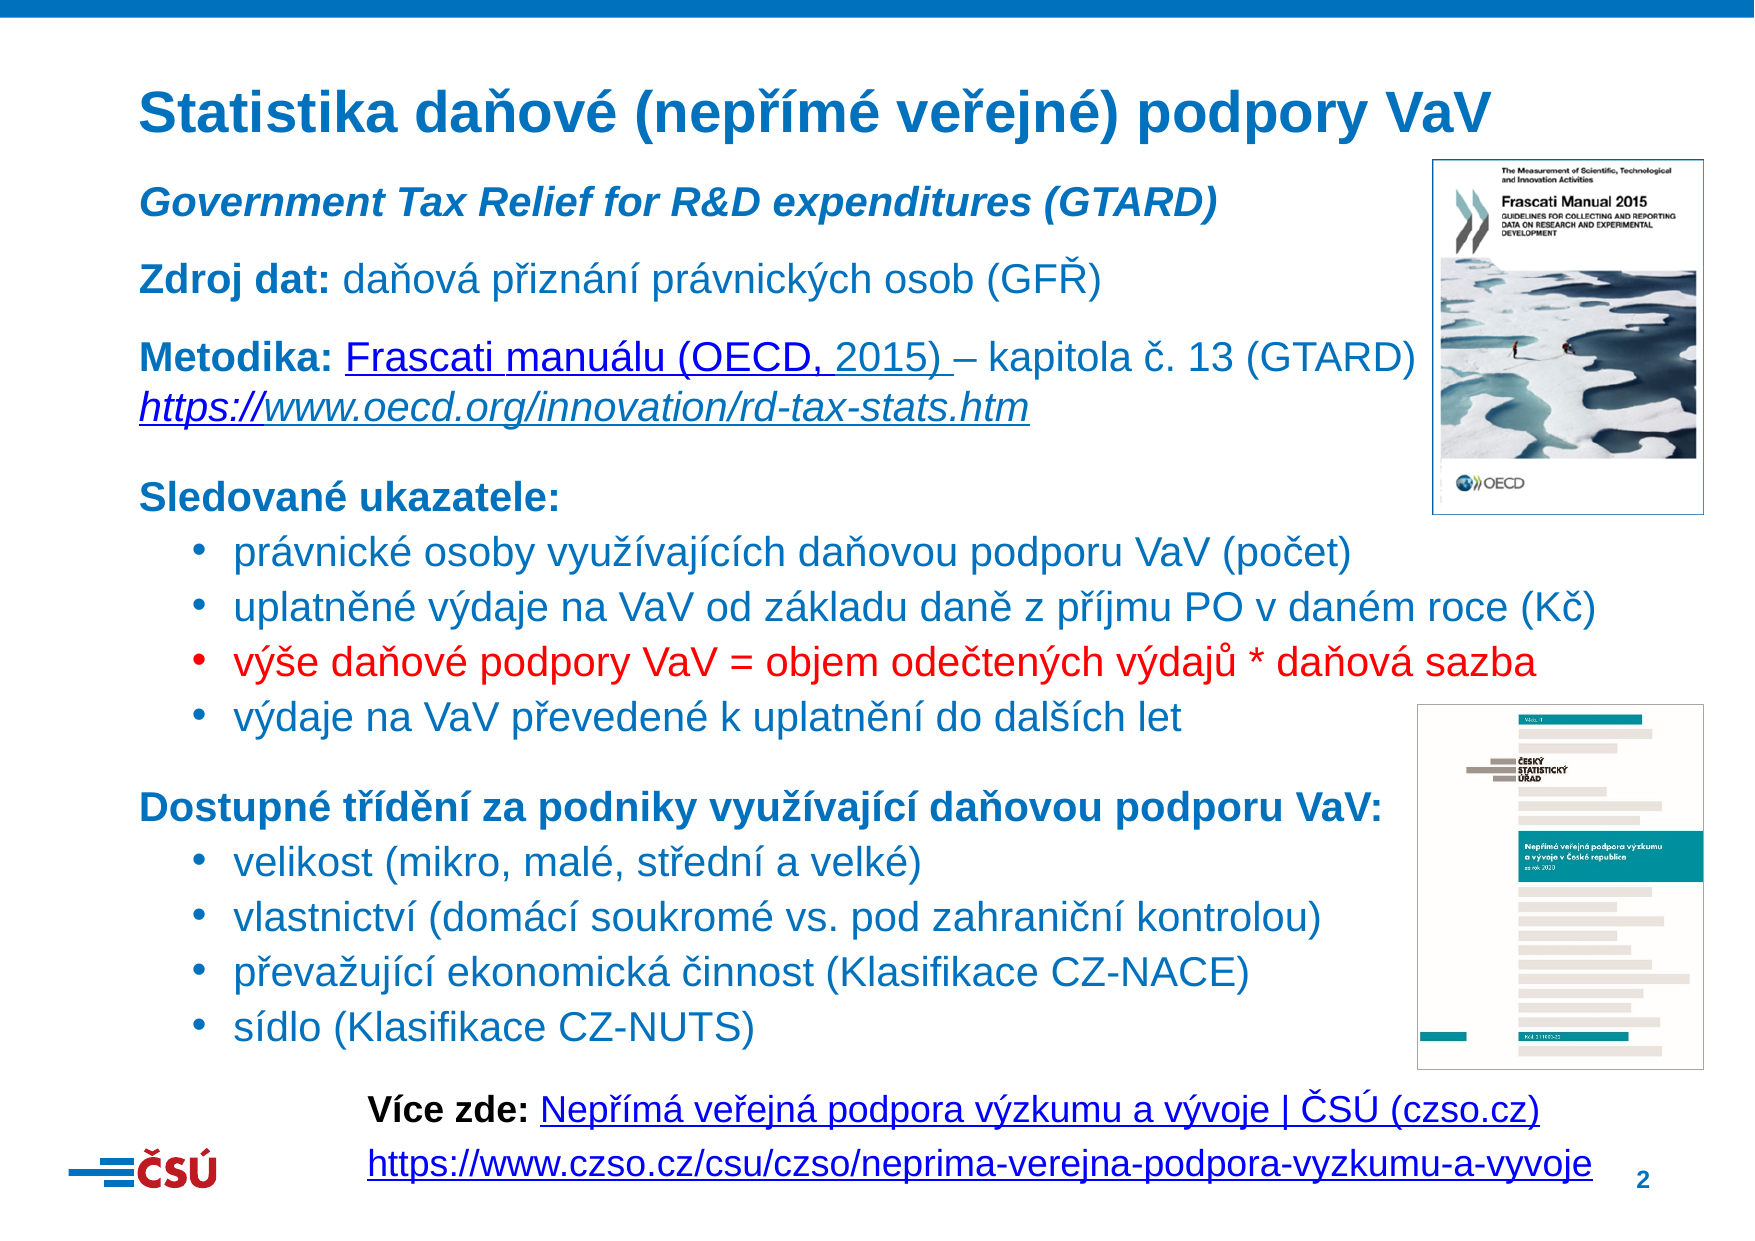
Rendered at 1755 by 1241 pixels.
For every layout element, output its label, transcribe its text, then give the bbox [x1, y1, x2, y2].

picture [1431, 159, 1705, 516]
text_box Více zde: Nepřímá veřejná podpora výzkumu a vývoje | ČSÚ (czso.cz) https://www.czso.cz/csu/czso/neprima-verejna-podpora-vyzkumu-a-vyvoje [352, 1069, 1608, 1192]
list Statistika daňové (nepřímé veřejné) podpory VaV [138, 73, 1651, 159]
list Government Tax Relief for R&D expenditures (GTARD) Zdroj dat: daňová přiznání právnických osob (GFŘ) Metodika: Frascati manuálu (OECD, 2015) – kapitola č. 13 (GTARD) https://www.oecd.org/innovation/rd-tax-stats.htm Sledované ukazatele: právnické osoby využívajících daňovou podporu VaV (počet) uplatněné výdaje na VaV od základu daně z příjmu PO v daném roce (Kč) výše daňové podpory VaV = objem odečtených výdajů * daňová sazba výdaje na VaV převedené k uplatnění do dalších let Dostupné třídění za podniky využívající daňovou podporu VaV: velikost (mikro, malé, střední a velké) vlastnictví (domácí soukromé vs. pod zahraniční kontrolou) převažující ekonomická činnost (Klasifikace CZ-NACE) sídlo (Klasifikace CZ-NUTS) [138, 159, 1728, 1155]
picture [1417, 704, 1705, 1070]
